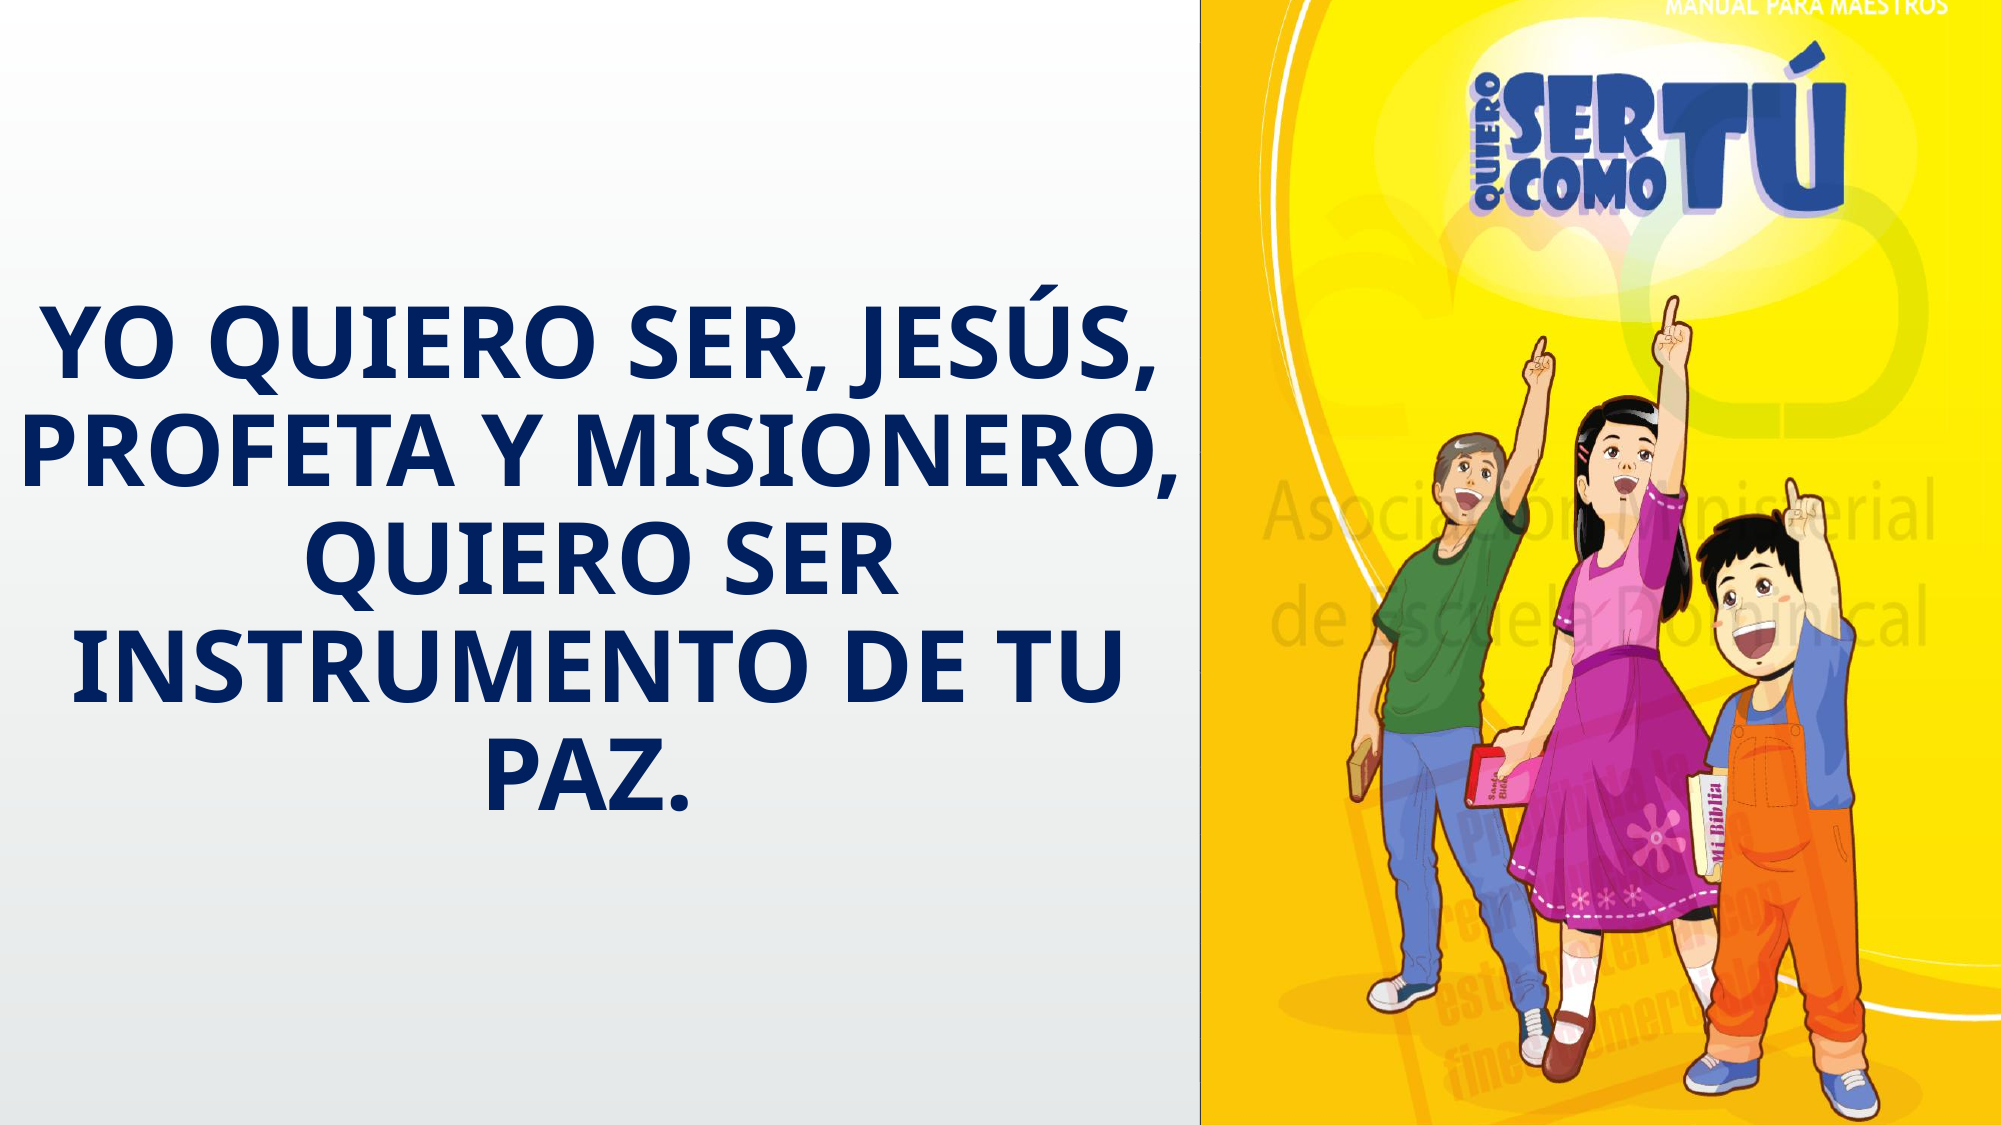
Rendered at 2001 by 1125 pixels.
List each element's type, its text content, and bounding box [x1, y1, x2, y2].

title YO QUIERO SER, JESÚS, PROFETA Y MISIONERO, QUIERO SER INSTRUMENTO DE TU PAZ. [0, 0, 1200, 1125]
picture [1200, 0, 2001, 1125]
